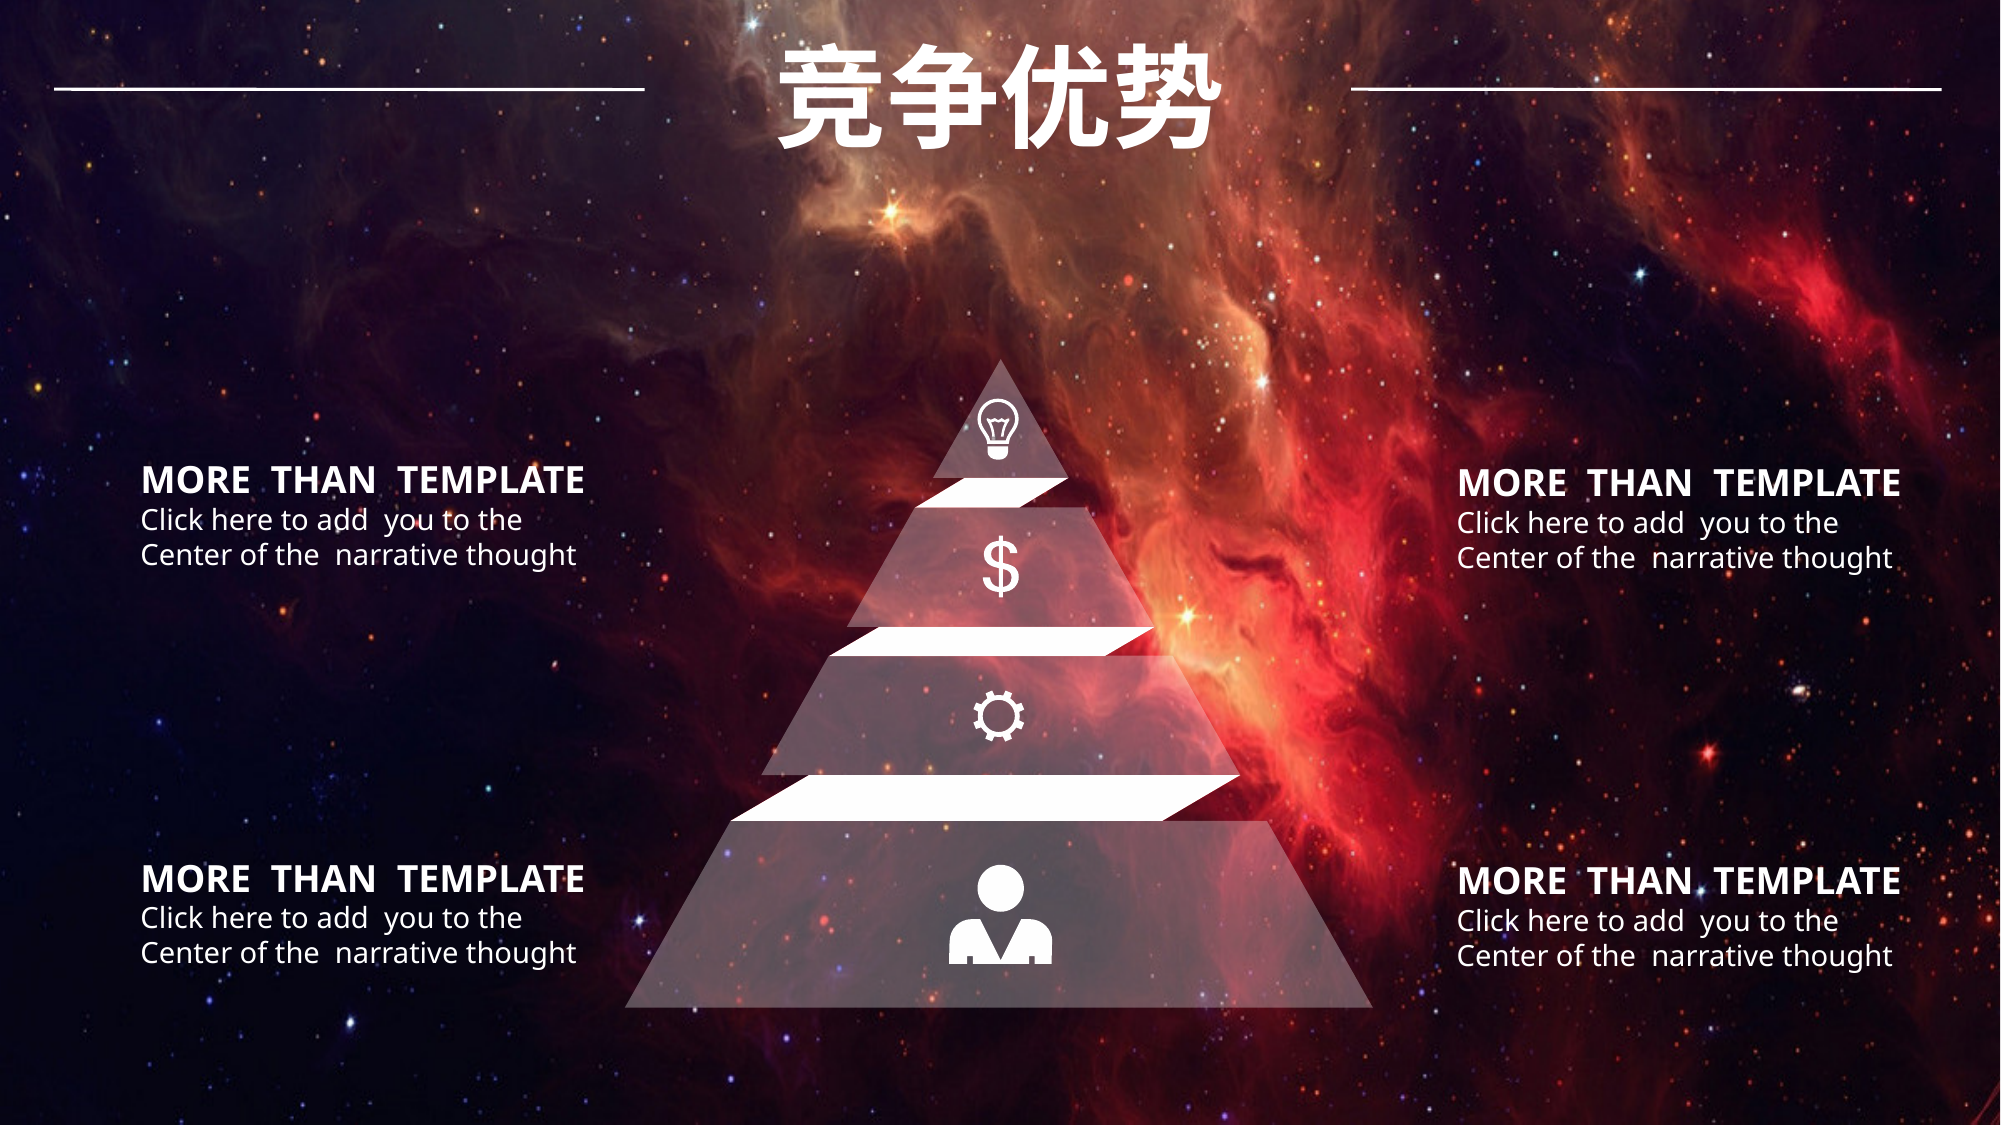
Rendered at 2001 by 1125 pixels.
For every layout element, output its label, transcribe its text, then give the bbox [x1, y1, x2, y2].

text_box [828, 626, 1155, 657]
text_box [981, 534, 1020, 599]
text_box [761, 655, 1241, 776]
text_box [977, 398, 1019, 460]
text_box [846, 507, 1155, 627]
text_box MORE THAN TEMPLATE Click here to add you to the Center of the narrative thought [1441, 451, 1917, 662]
text_box 竞争优势 [760, 19, 1240, 170]
text_box [972, 689, 1026, 743]
text_box MORE THAN TEMPLATE Click here to add you to the Center of the narrative thought [125, 449, 601, 659]
text_box [730, 775, 1241, 821]
picture [0, 0, 2001, 1125]
text_box [933, 359, 1069, 478]
text_box [915, 477, 1069, 508]
text_box MORE THAN TEMPLATE Click here to add you to the Center of the narrative thought [125, 847, 601, 1057]
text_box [949, 864, 1053, 964]
text_box [624, 820, 1373, 1008]
text_box MORE THAN TEMPLATE Click here to add you to the Center of the narrative thought [1441, 849, 1917, 1060]
